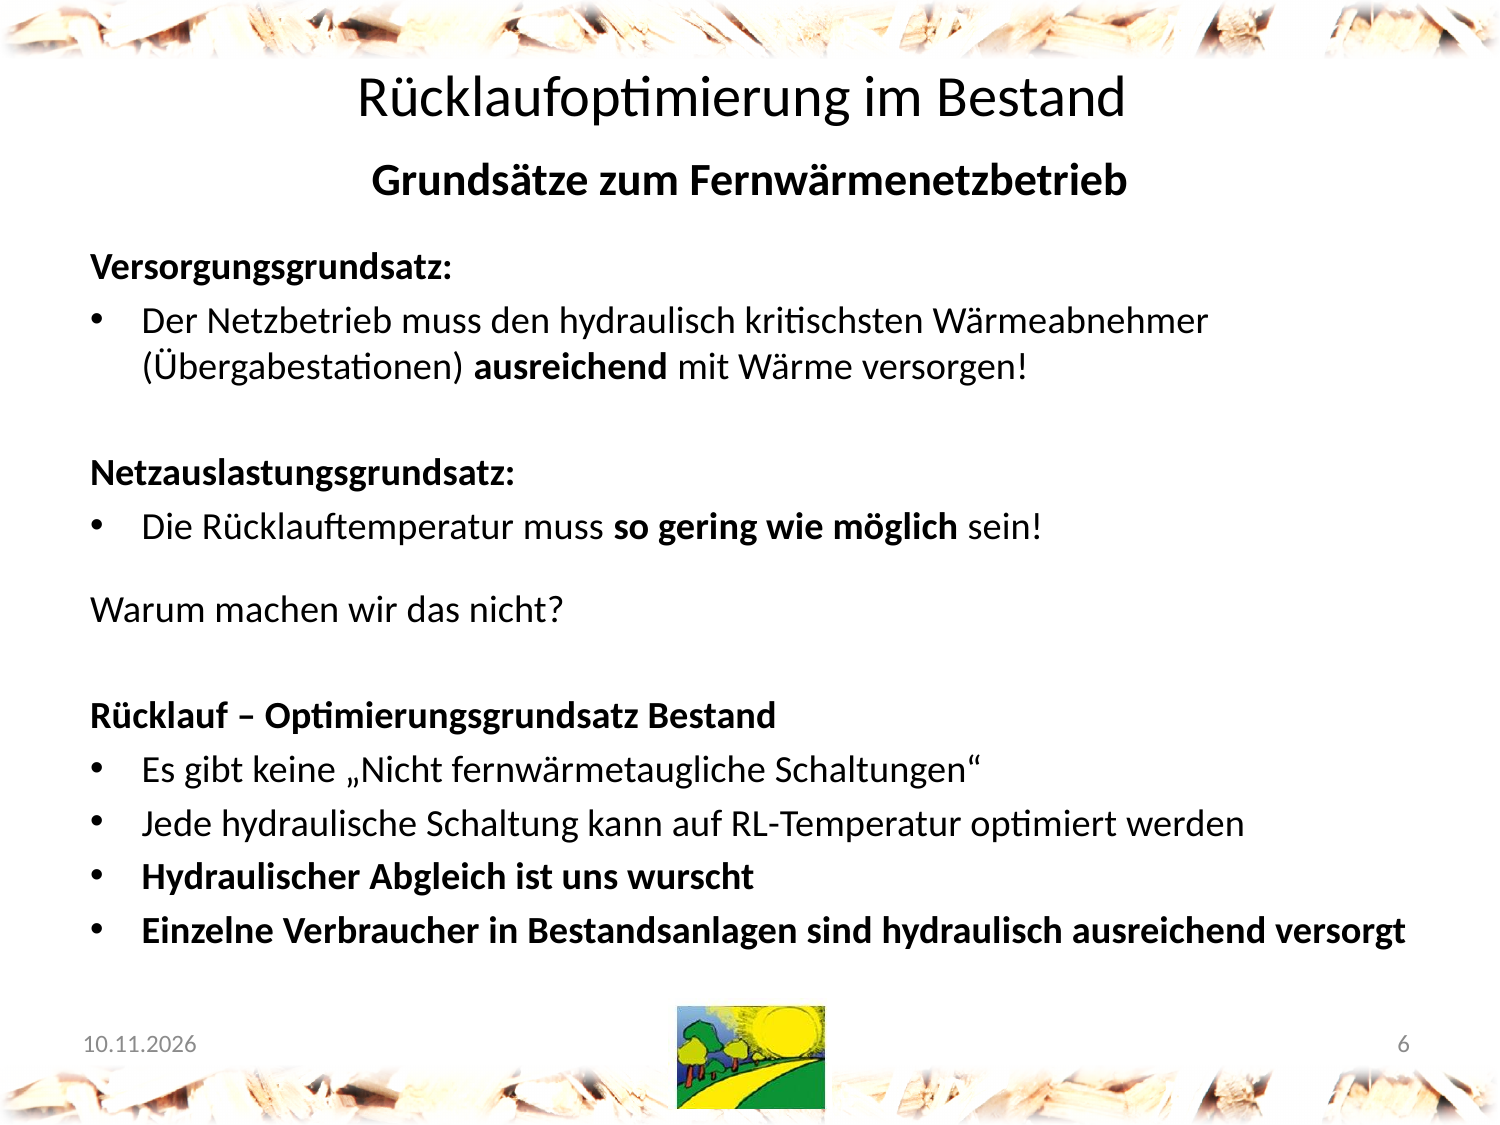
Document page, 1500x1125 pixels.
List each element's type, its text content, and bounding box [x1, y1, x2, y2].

slide_number 6 [1074, 1012, 1425, 1073]
list Grundsätze zum Fernwärmenetzbetrieb Versorgungsgrundsatz: Der Netzbetrieb muss den hydraulisch kritischsten Wärmeabnehmer (Übergabestationen) ausreichend mit Wärme versorgen! Netzauslastungsgrundsatz: Die Rücklauftemperatur muss so gering wie möglich sein! Warum machen wir das nicht? Rücklauf – Optimierungsgrundsatz Bestand Es gibt keine „Nicht fernwärmetaugliche Schaltungen“ Jede hydraulische Schaltung kann auf RL-Temperatur optimiert werden Hydraulischer Abgleich ist uns wurscht Einzelne Verbraucher in Bestandsanlagen sind hydraulisch ausreichend versorgt [75, 141, 1425, 1000]
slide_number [26, 23, 1476, 36]
title Rücklaufoptimierung im Bestand [67, 39, 1418, 147]
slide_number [67, 1012, 418, 1073]
picture [31, 1000, 1466, 1109]
